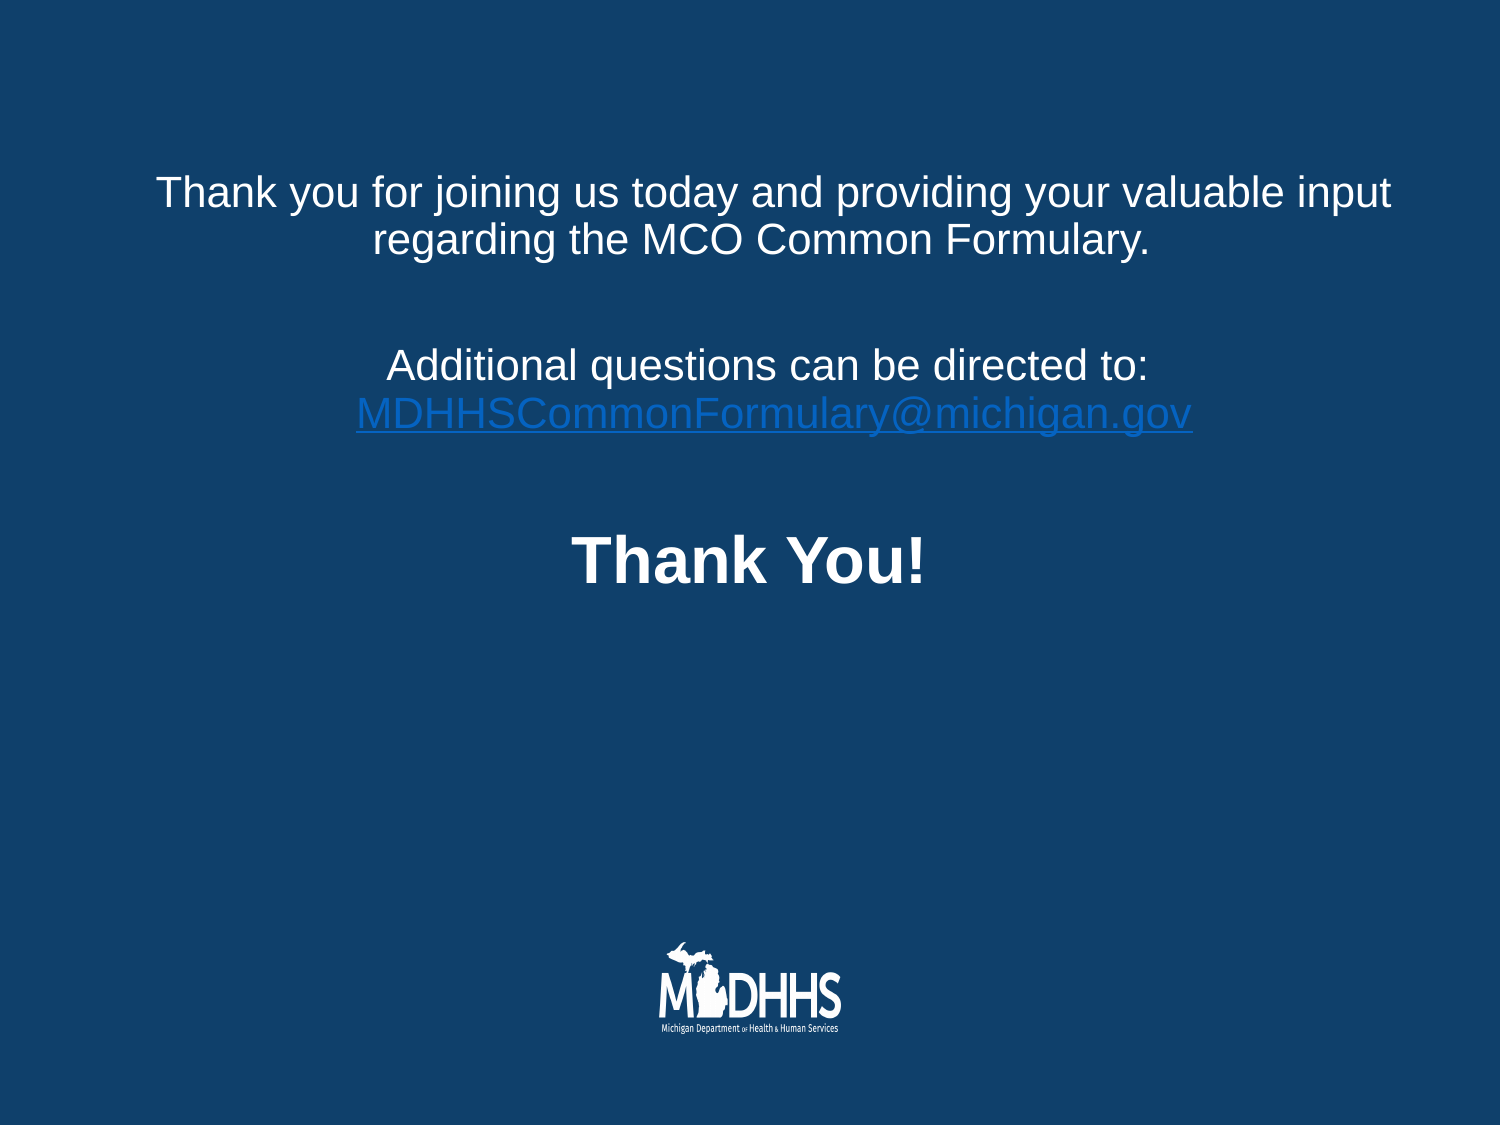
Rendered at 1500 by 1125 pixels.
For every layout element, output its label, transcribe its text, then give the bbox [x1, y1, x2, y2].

picture [659, 1000, 841, 1034]
list Thank you for joining us today and providing your valuable input regarding the MCO Common Formulary. Additional questions can be directed to: MDHHSCommonFormulary@michigan.gov [103, 162, 1446, 1000]
